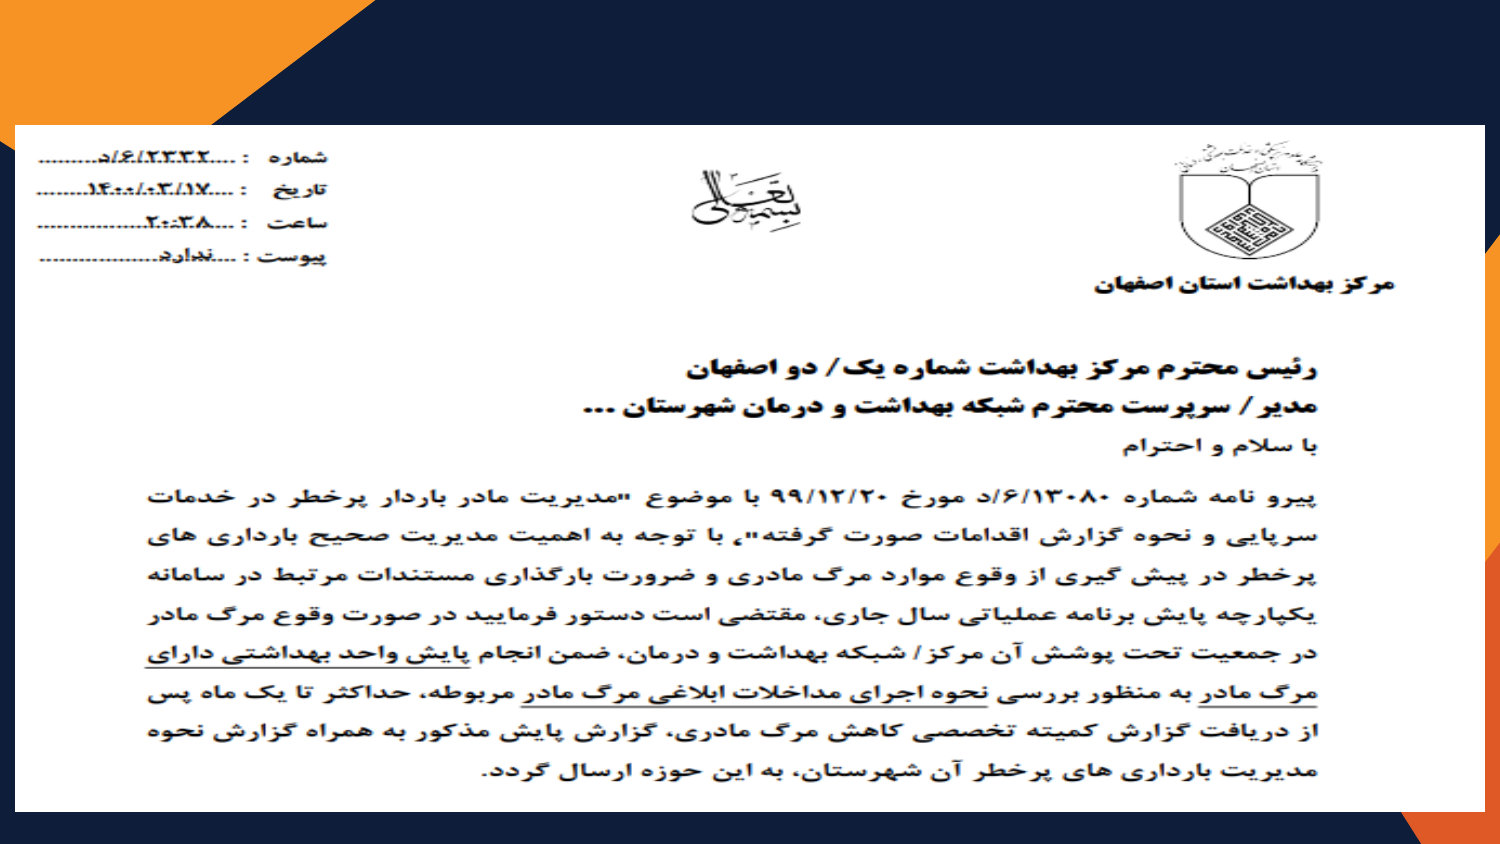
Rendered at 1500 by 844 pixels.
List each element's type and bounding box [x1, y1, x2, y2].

picture [14, 125, 1486, 813]
